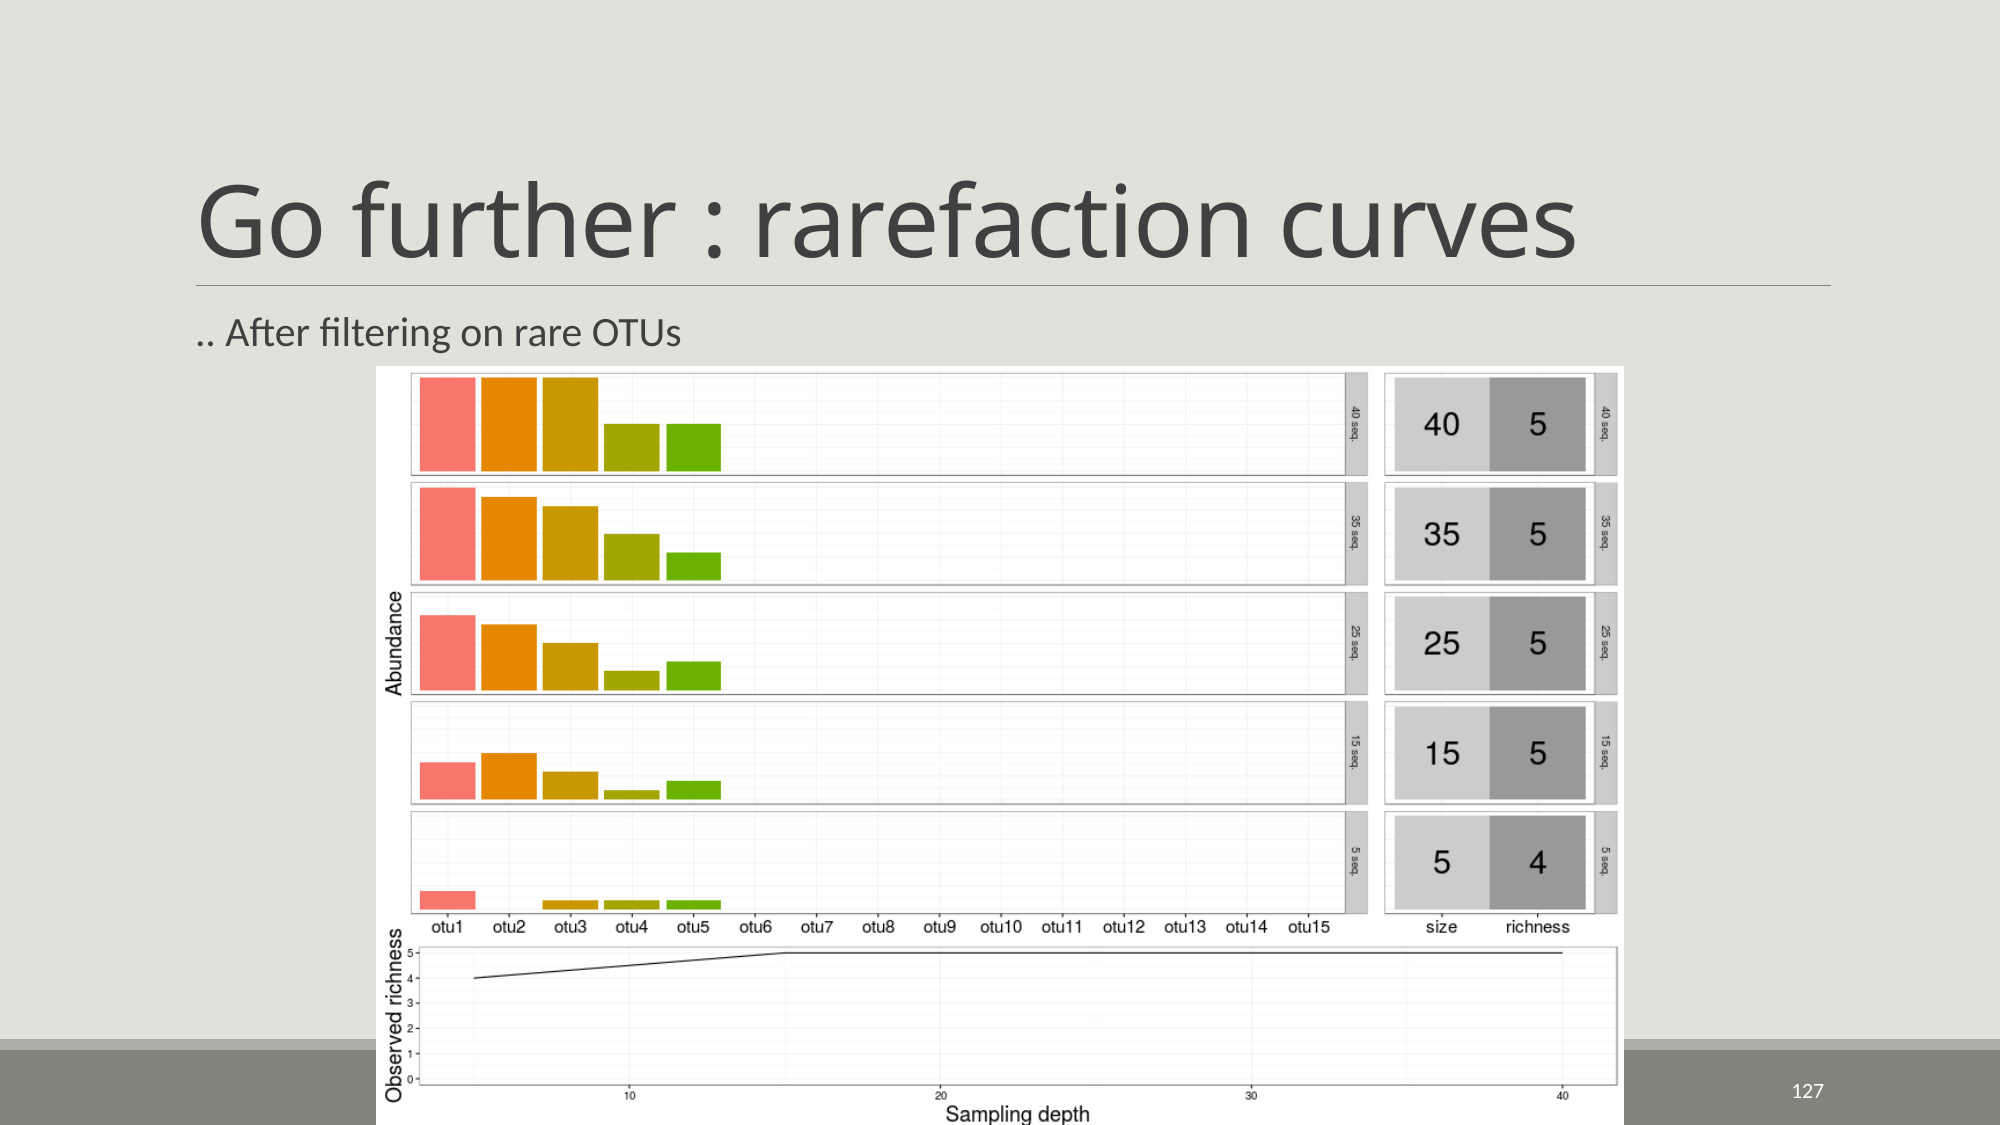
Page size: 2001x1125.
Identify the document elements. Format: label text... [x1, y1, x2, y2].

slide_number 127 [1632, 1059, 1840, 1120]
list .. After filtering on rare OTUs [180, 302, 1830, 963]
title Go further : rarefaction curves [180, 47, 1830, 285]
picture [375, 365, 1625, 1125]
